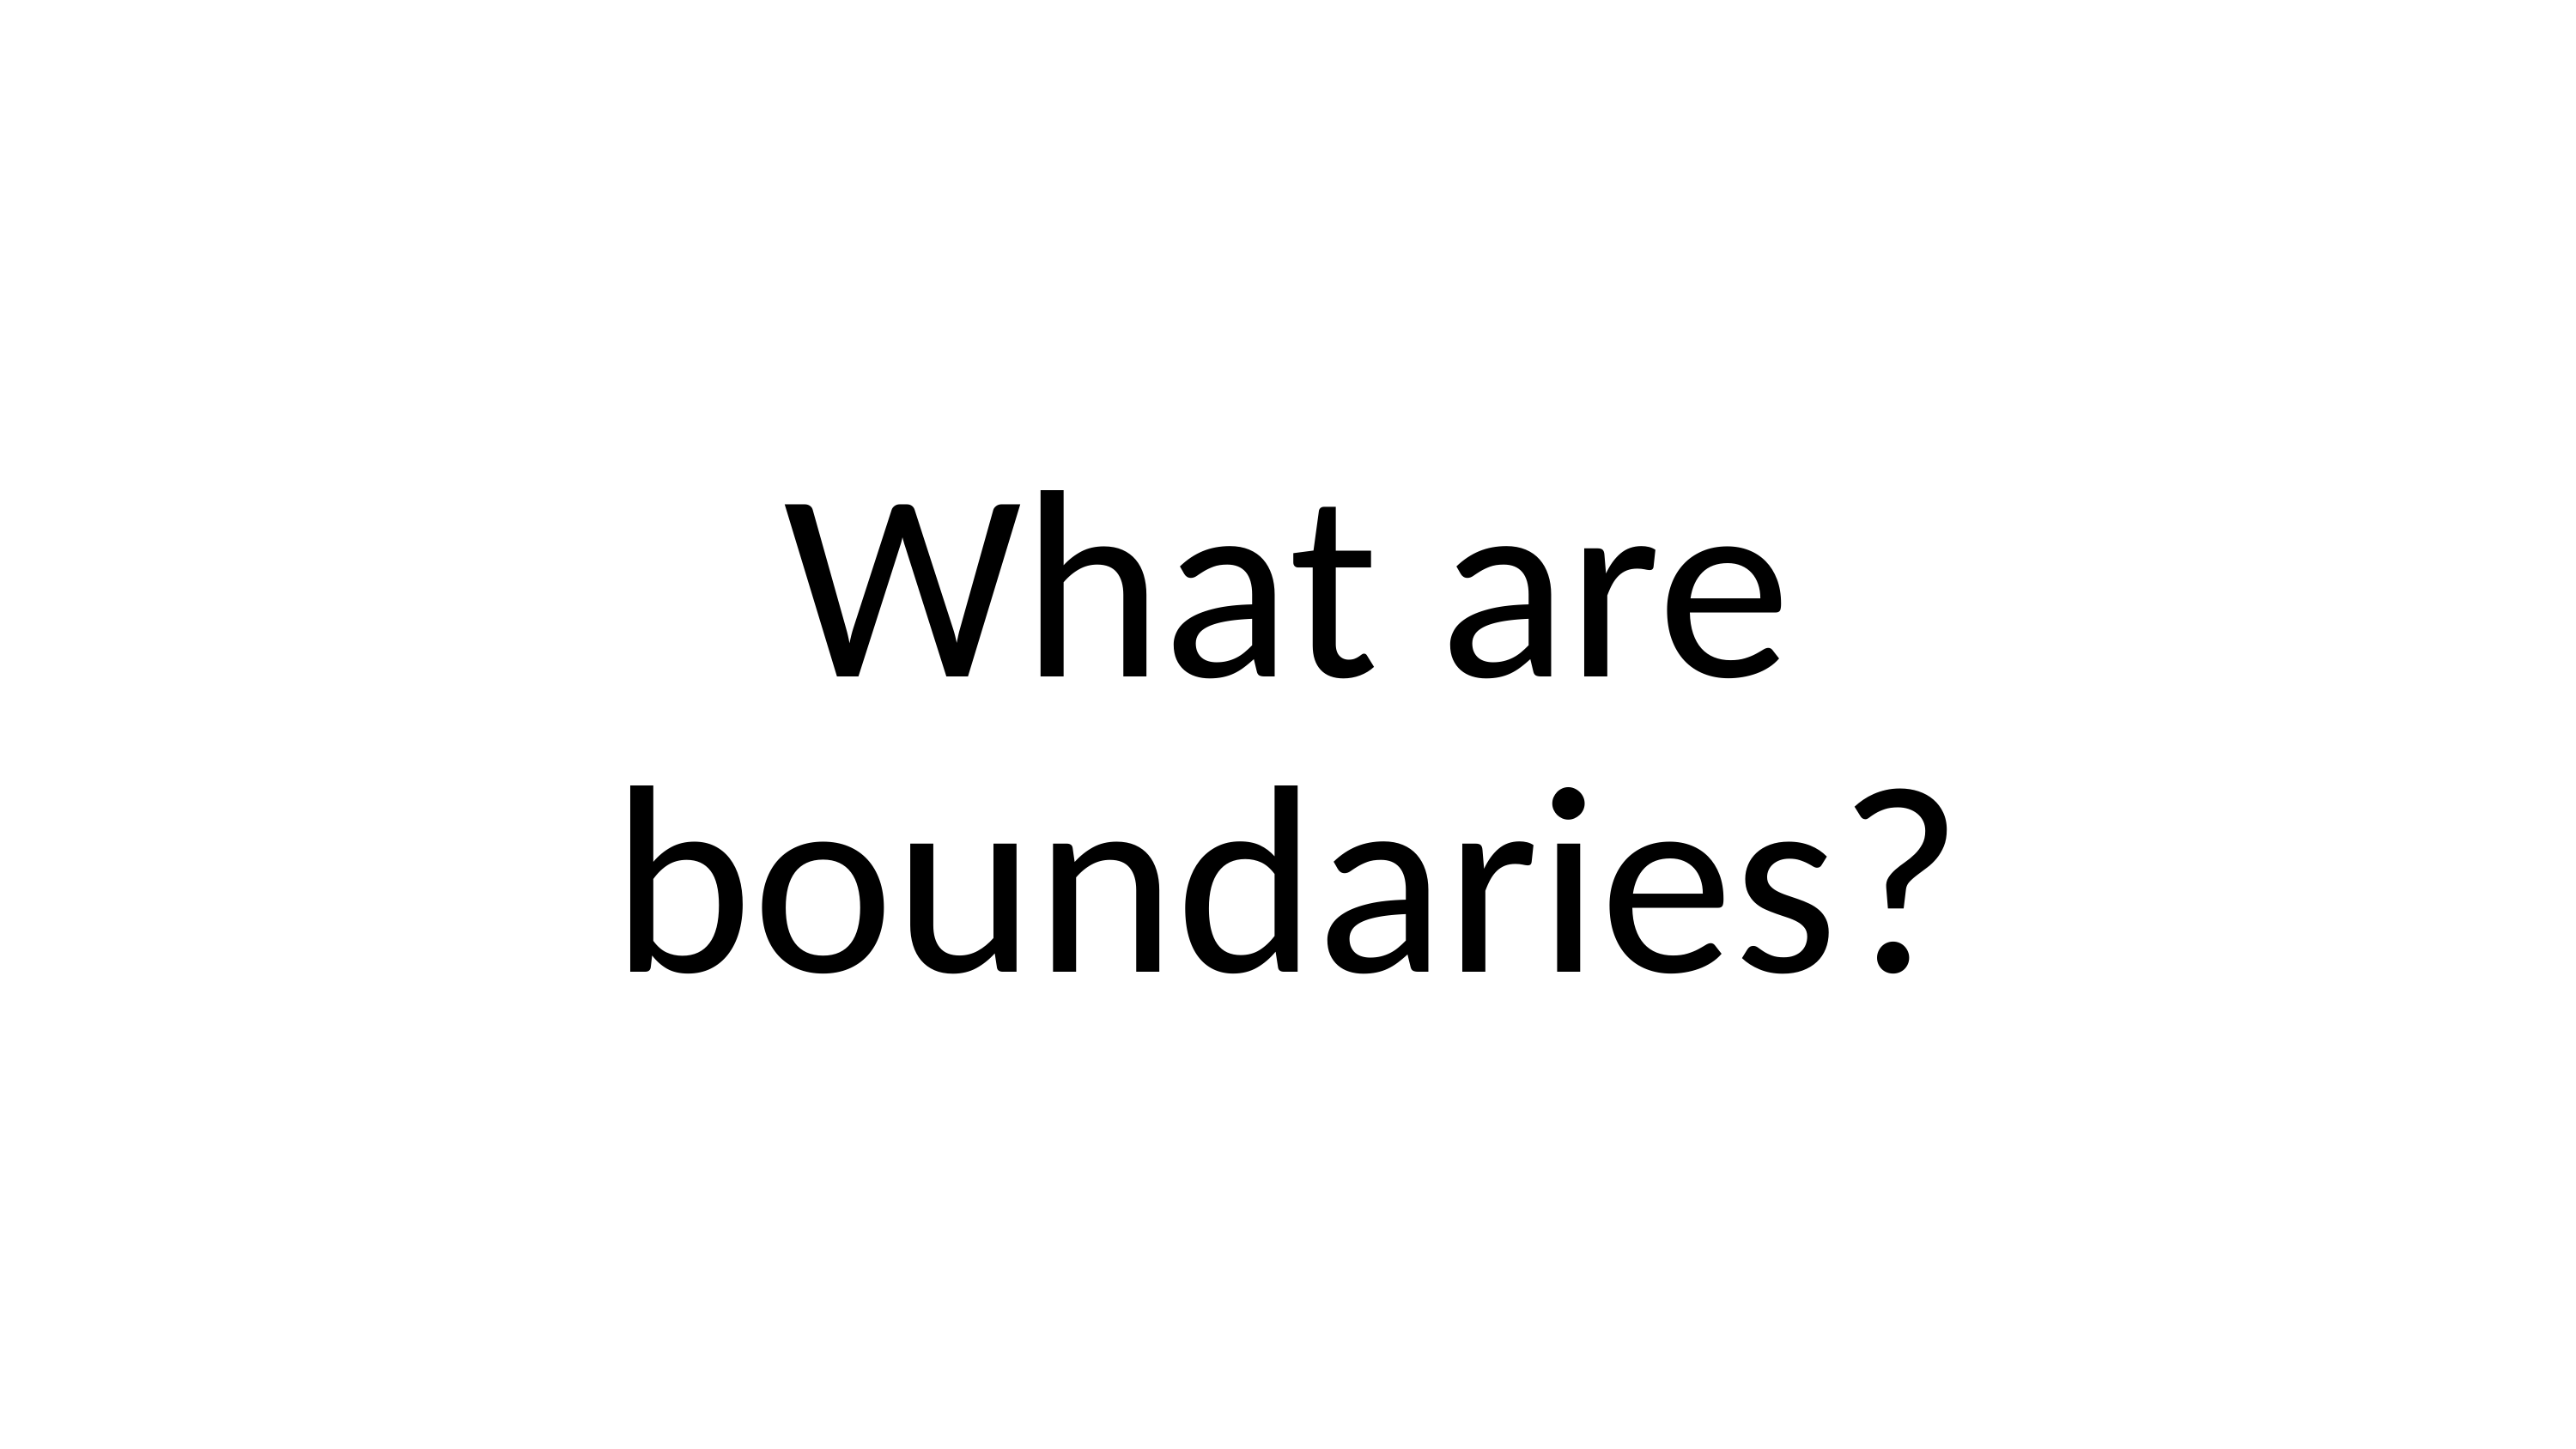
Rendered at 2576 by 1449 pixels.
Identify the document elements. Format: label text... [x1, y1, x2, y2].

text_box What are boundaries? [512, 435, 2064, 1027]
